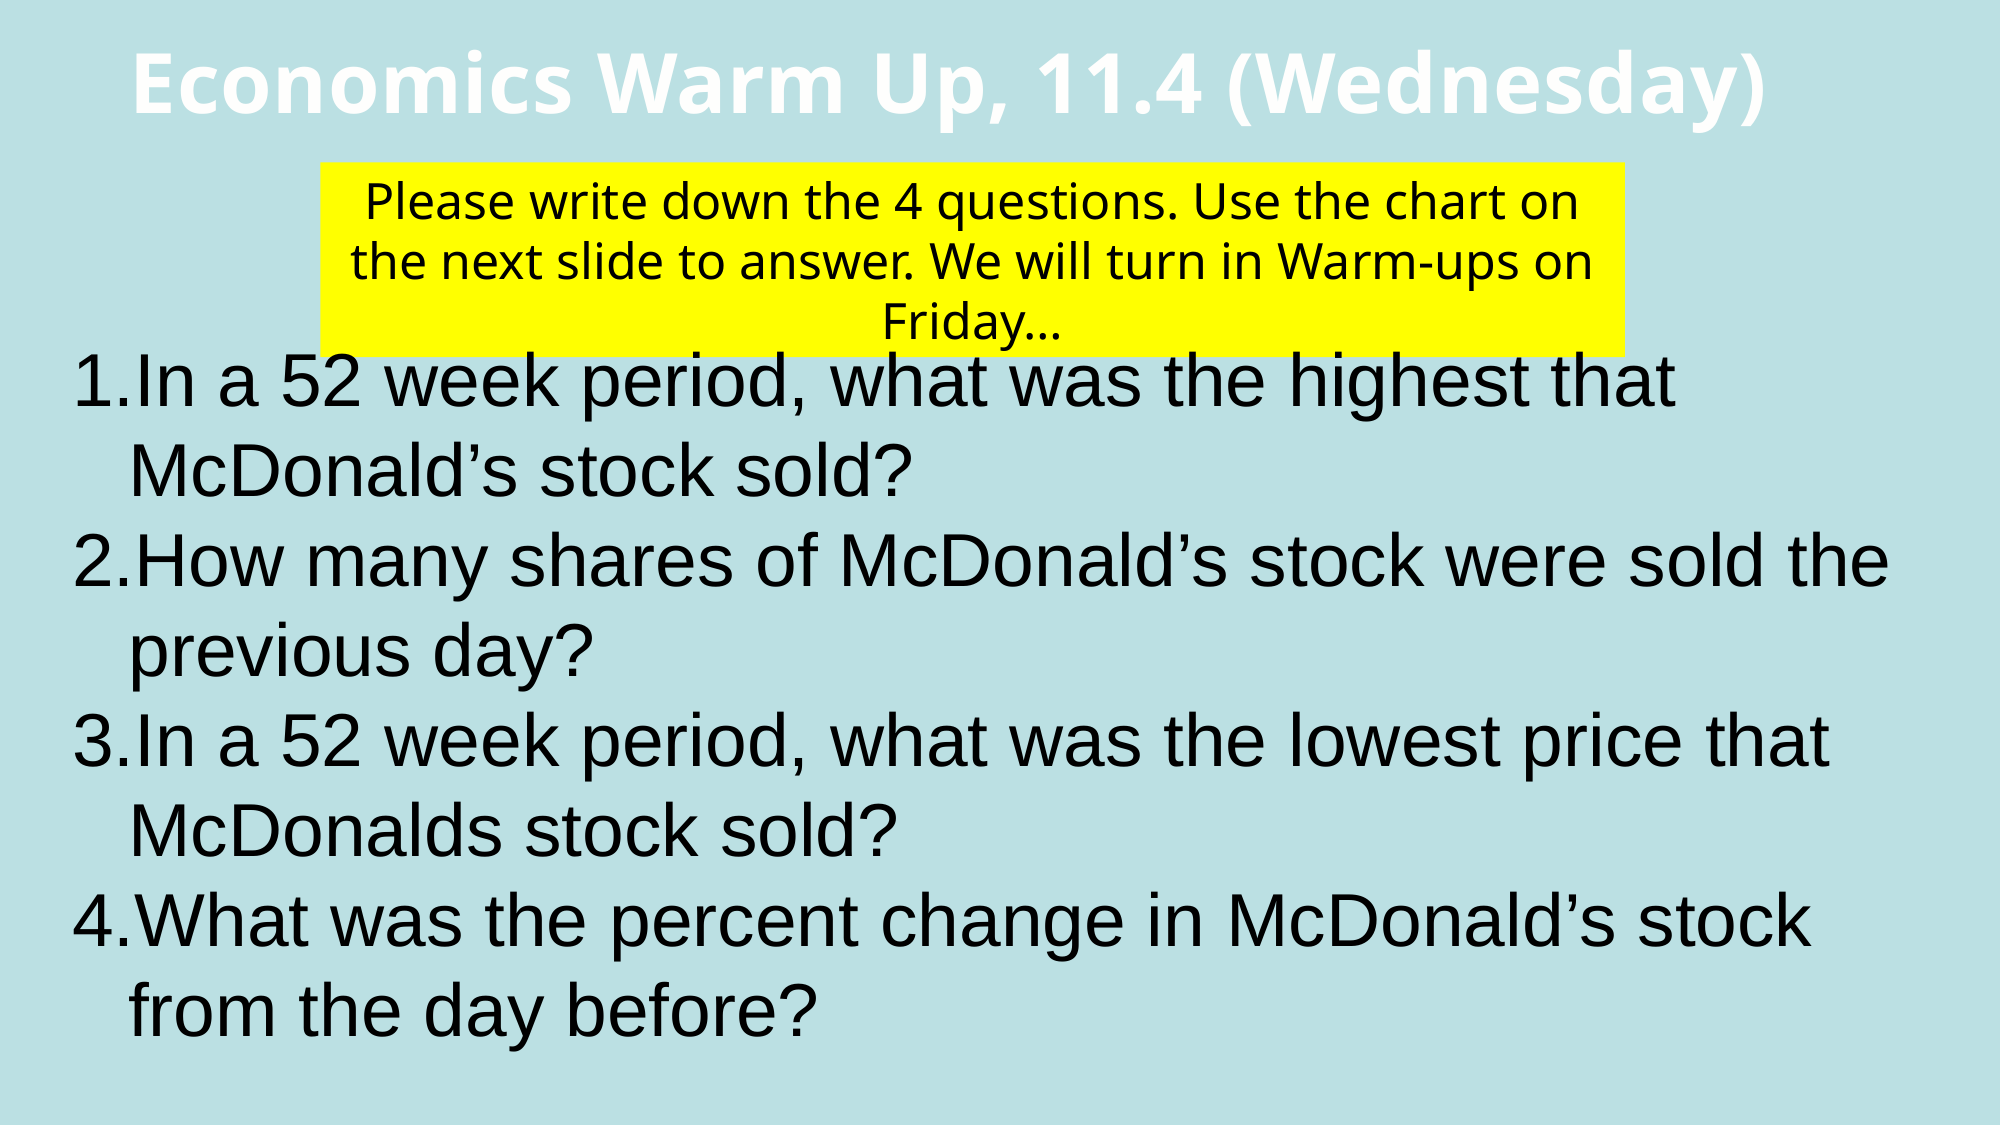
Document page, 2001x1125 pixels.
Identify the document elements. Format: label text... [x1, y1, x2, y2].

text_box In a 52 week period, what was the highest that McDonald’s stock sold? How many shares of McDonald’s stock were sold the previous day? In a 52 week period, what was the lowest price that McDonalds stock sold? What was the percent change in McDonald’s stock from the day before? [57, 323, 1967, 1125]
text_box Economics Warm Up, 11.4 (Wednesday) [118, 24, 1858, 137]
text_box Please write down the 4 questions. Use the chart on the next slide to answer. We will turn in Warm-ups on Friday… [320, 162, 1625, 323]
